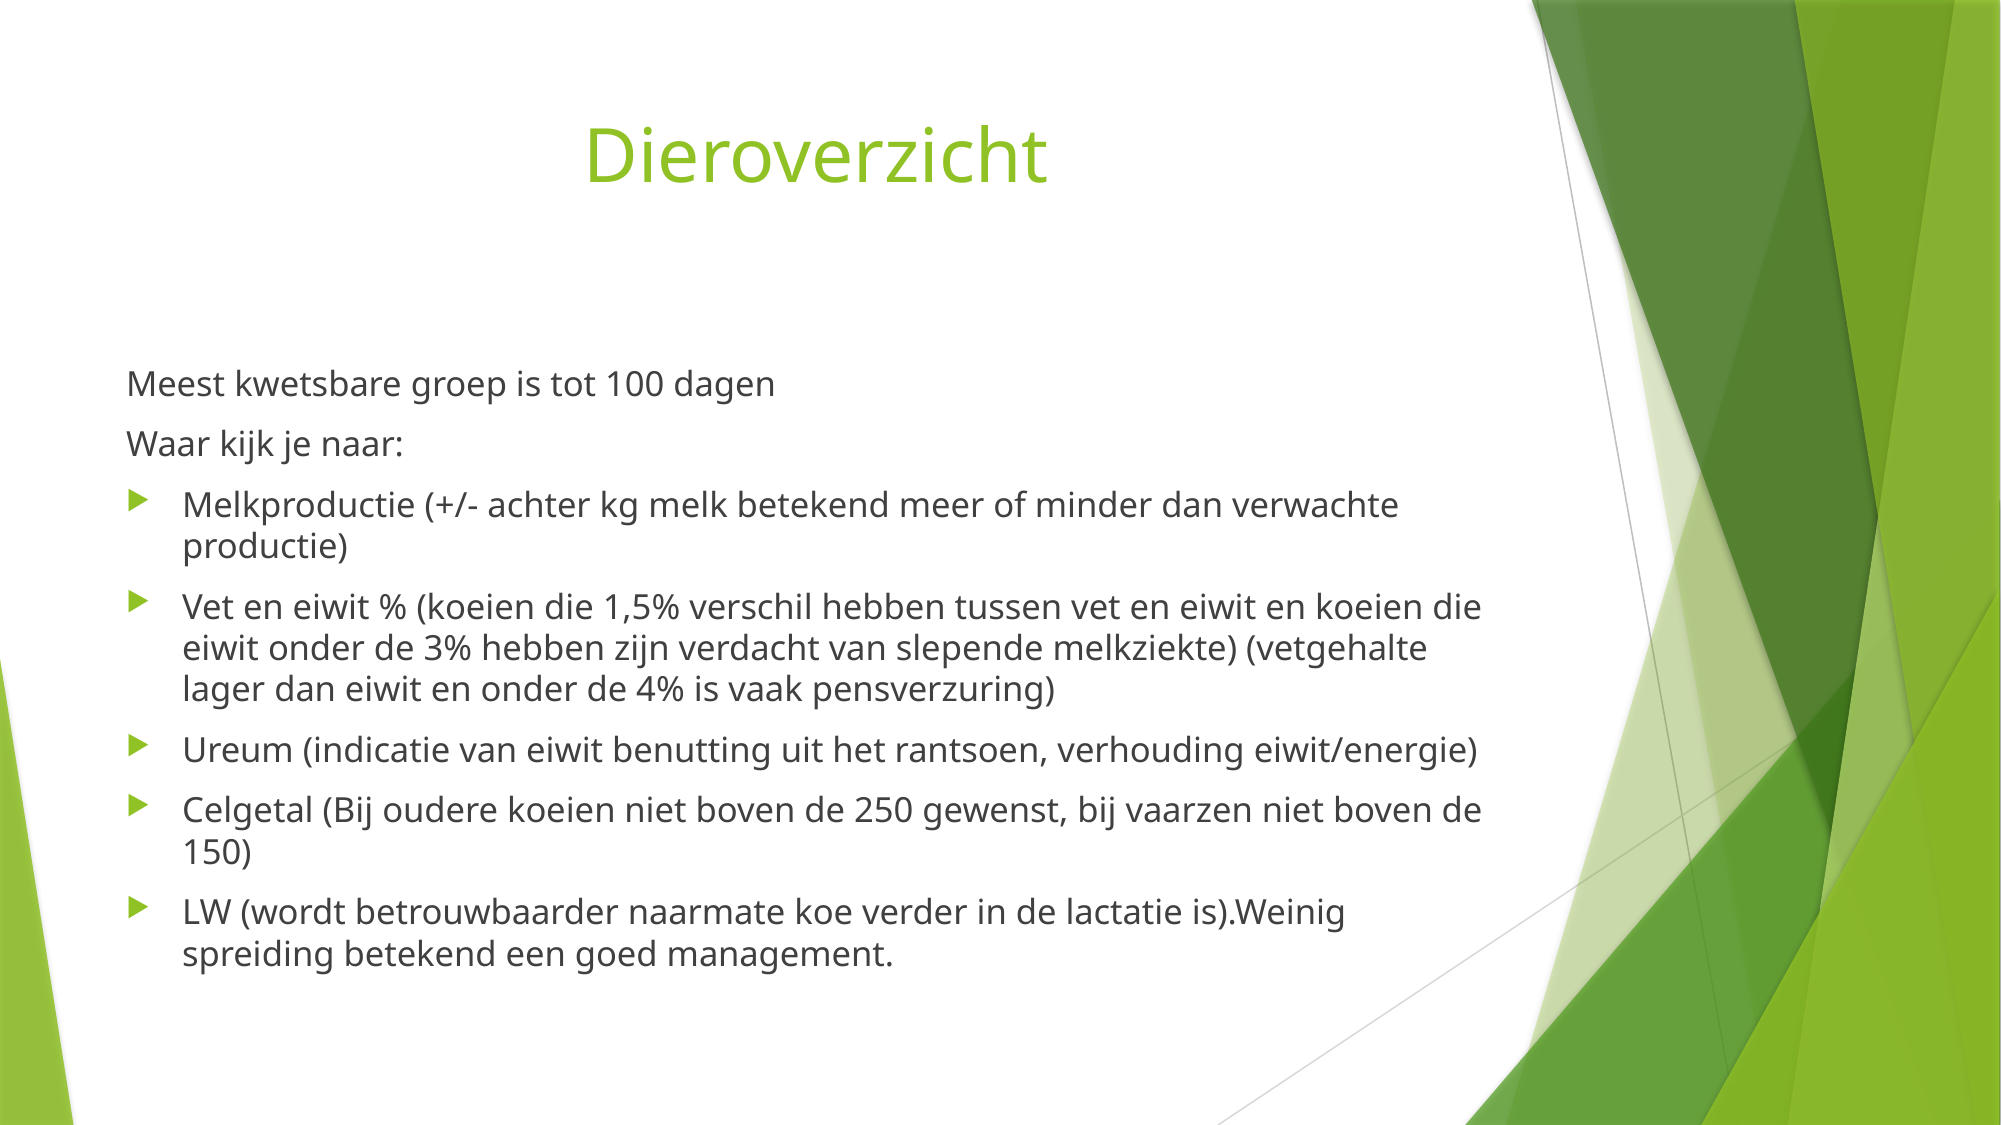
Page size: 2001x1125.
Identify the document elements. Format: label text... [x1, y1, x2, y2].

list Meest kwetsbare groep is tot 100 dagen Waar kijk je naar: Melkproductie (+/- achter kg melk betekend meer of minder dan verwachte productie) Vet en eiwit % (koeien die 1,5% verschil hebben tussen vet en eiwit en koeien die eiwit onder de 3% hebben zijn verdacht van slepende melkziekte) (vetgehalte lager dan eiwit en onder de 4% is vaak pensverzuring) Ureum (indicatie van eiwit benutting uit het rantsoen, verhouding eiwit/energie) Celgetal (Bij oudere koeien niet boven de 250 gewenst, bij vaarzen niet boven de 150) LW (wordt betrouwbaarder naarmate koe verder in de lactatie is).Weinig spreiding betekend een goed management. [111, 354, 1522, 992]
title Dieroverzicht [111, 99, 1522, 317]
